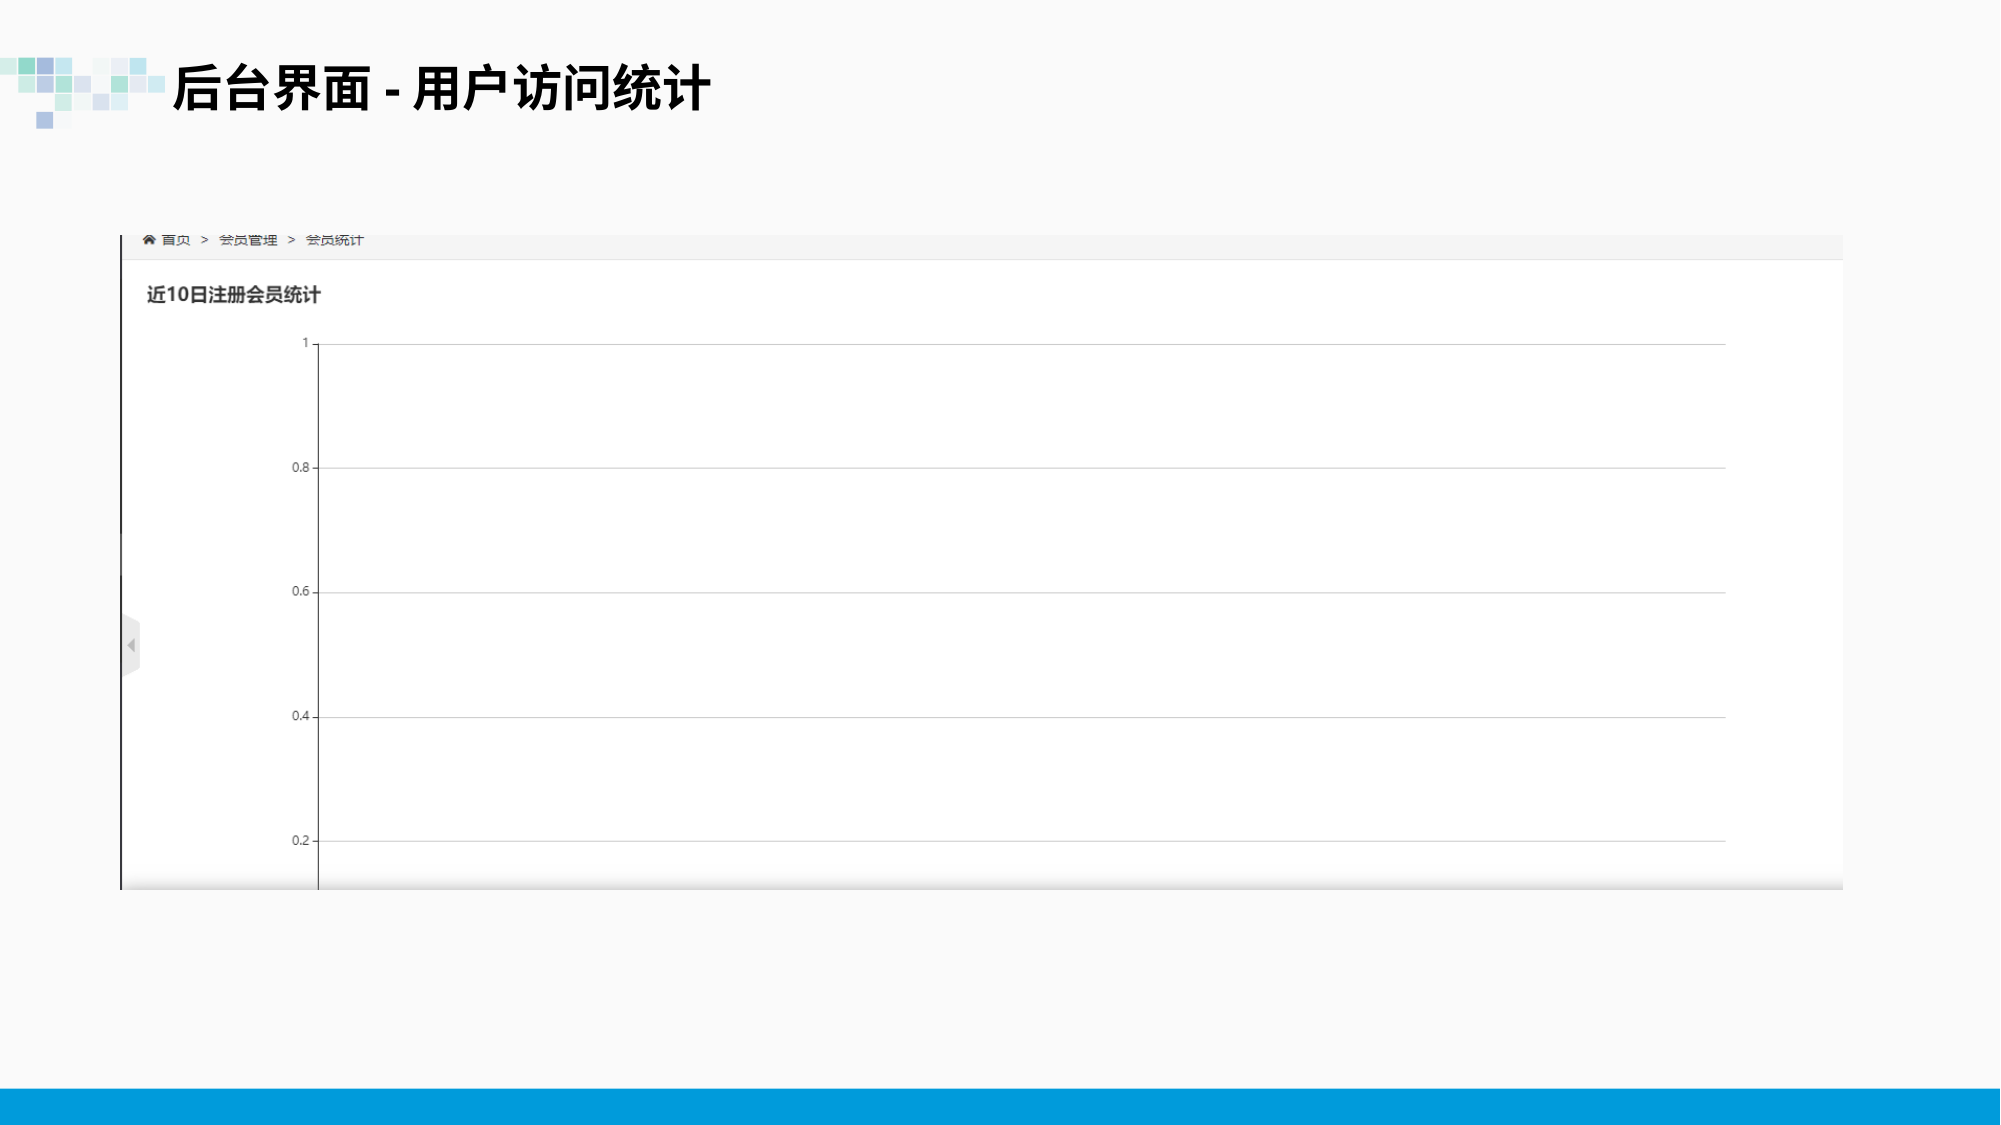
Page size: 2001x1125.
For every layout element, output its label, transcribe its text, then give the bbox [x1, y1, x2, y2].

text_box 后台界面-用户访问统计 [157, 48, 728, 124]
picture [120, 235, 1843, 890]
